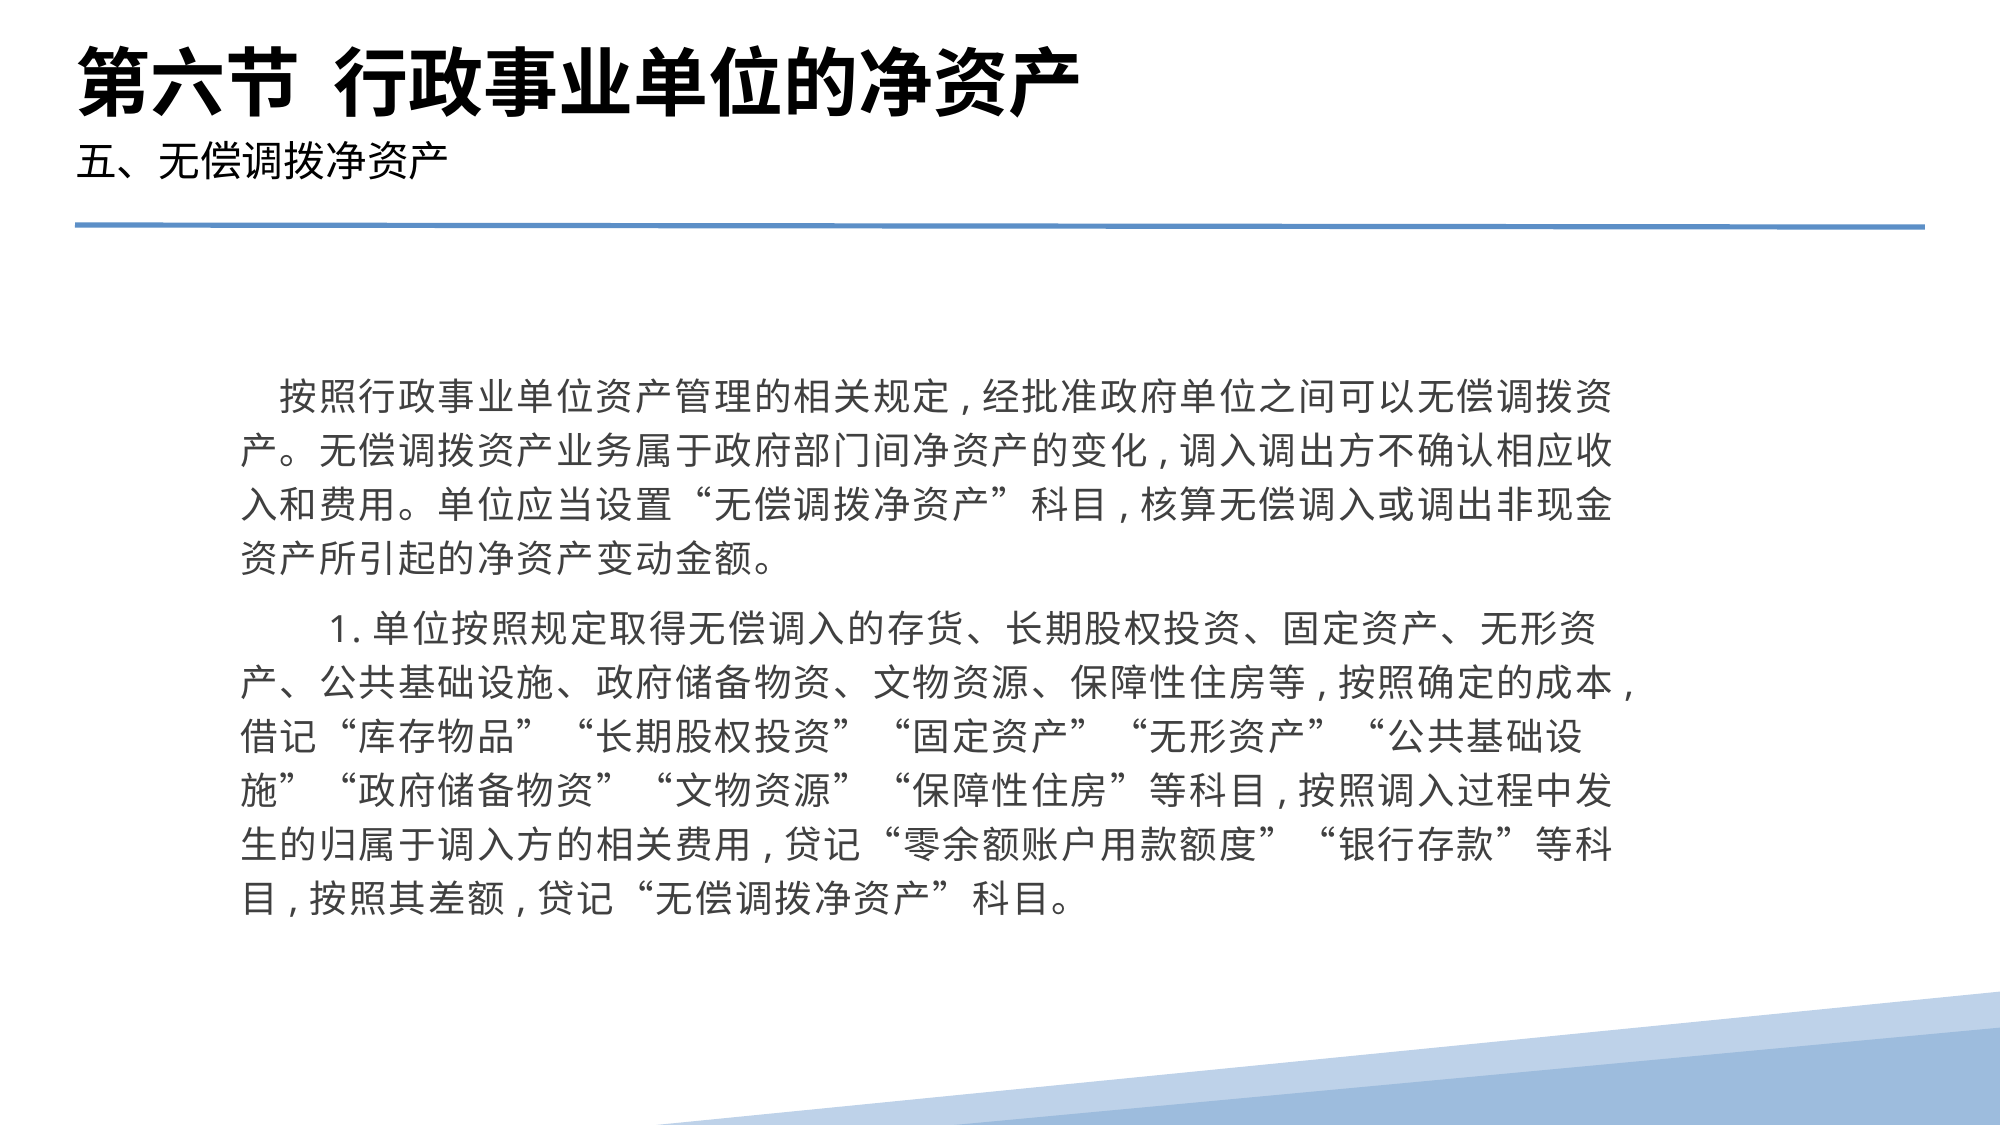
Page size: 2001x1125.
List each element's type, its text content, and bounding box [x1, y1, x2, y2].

text_box 按照行政事业单位资产管理的相关规定,经批准政府单位之间可以无偿调拨资产。无偿调拨资产业务属于政府部门间净资产的变化,调入调出方不确认相应收入和费用。单位应当设置“无偿调拨净资产”科目,核算无偿调入或调出非现金资产所引起的净资产变动金额。 1.单位按照规定取得无偿调入的存货、长期股权投资、固定资产、无形资产、公共基础设施、政府储备物资、文物资源、保障性住房等,按照确定的成本,借记“库存物品”“长期股权投资”“固定资产”“无形资产”“公共基础设施”“政府储备物资”“文物资源”“保障性住房”等科目,按照调入过程中发生的归属于调入方的相关费用,贷记“零余额账户用款额度”“银行存款”等科目,按照其差额,贷记“无偿调拨净资产”科目。 [229, 273, 1637, 1012]
text_box 五、无偿调拨净资产 [75, 124, 1925, 200]
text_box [656, 991, 2000, 1125]
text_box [74, 224, 1925, 228]
text_box 第六节 行政事业单位的净资产 [75, 24, 1925, 124]
